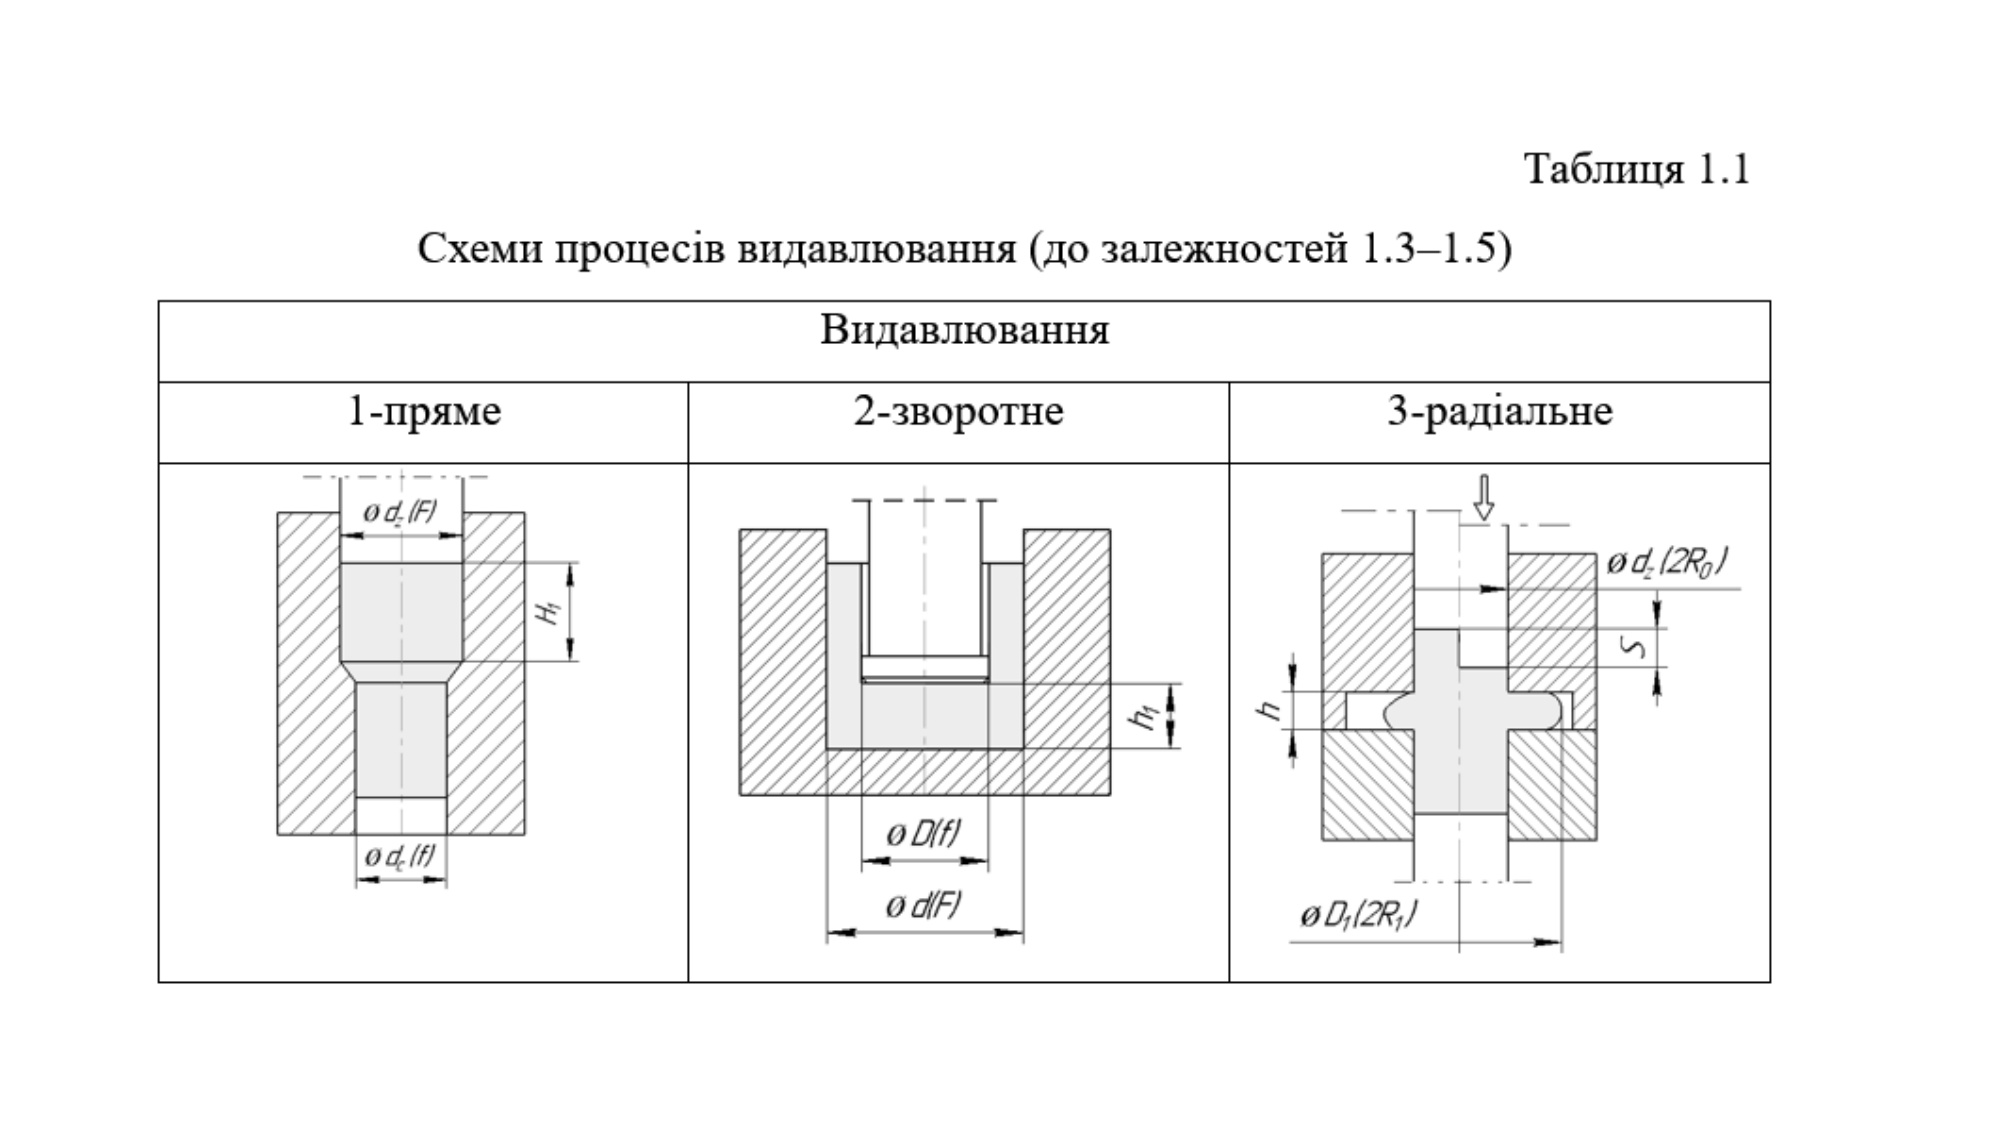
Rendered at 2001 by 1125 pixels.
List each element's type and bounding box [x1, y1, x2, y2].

list [128, 142, 1817, 1014]
